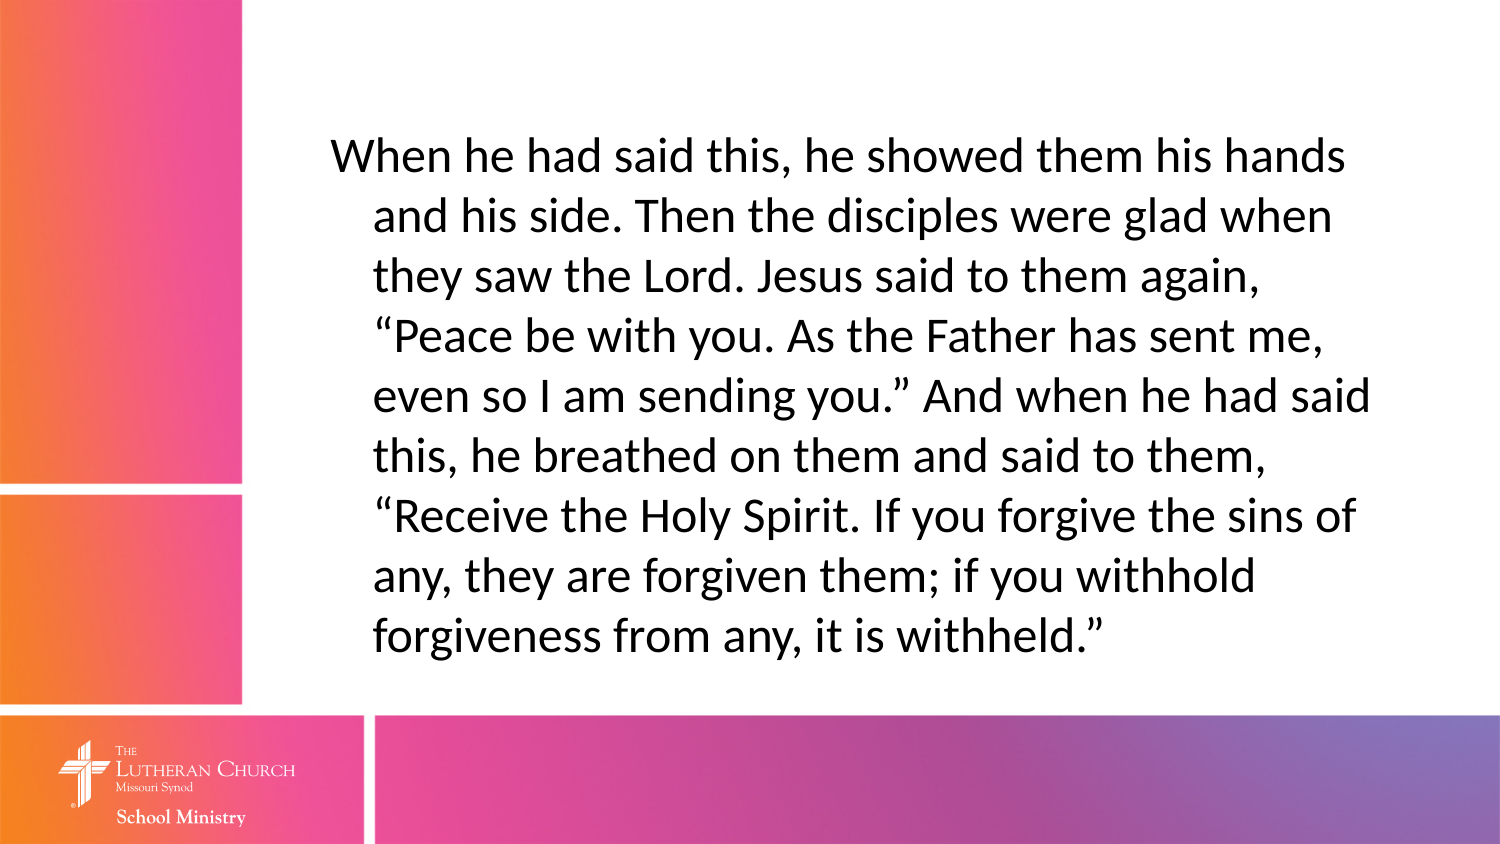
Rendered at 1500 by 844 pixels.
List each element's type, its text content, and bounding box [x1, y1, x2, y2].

list When he had said this, he showed them his hands and his side. Then the disciples were glad when they saw the Lord. Jesus said to them again, “Peace be with you. As the Father has sent me, even so I am sending you.” And when he had said this, he breathed on them and said to them, “Receive the Holy Spirit. If you forgive the sins of any, they are forgiven them; if you withhold forgiveness from any, it is withheld.” [315, 44, 1394, 688]
picture [0, 0, 1500, 844]
